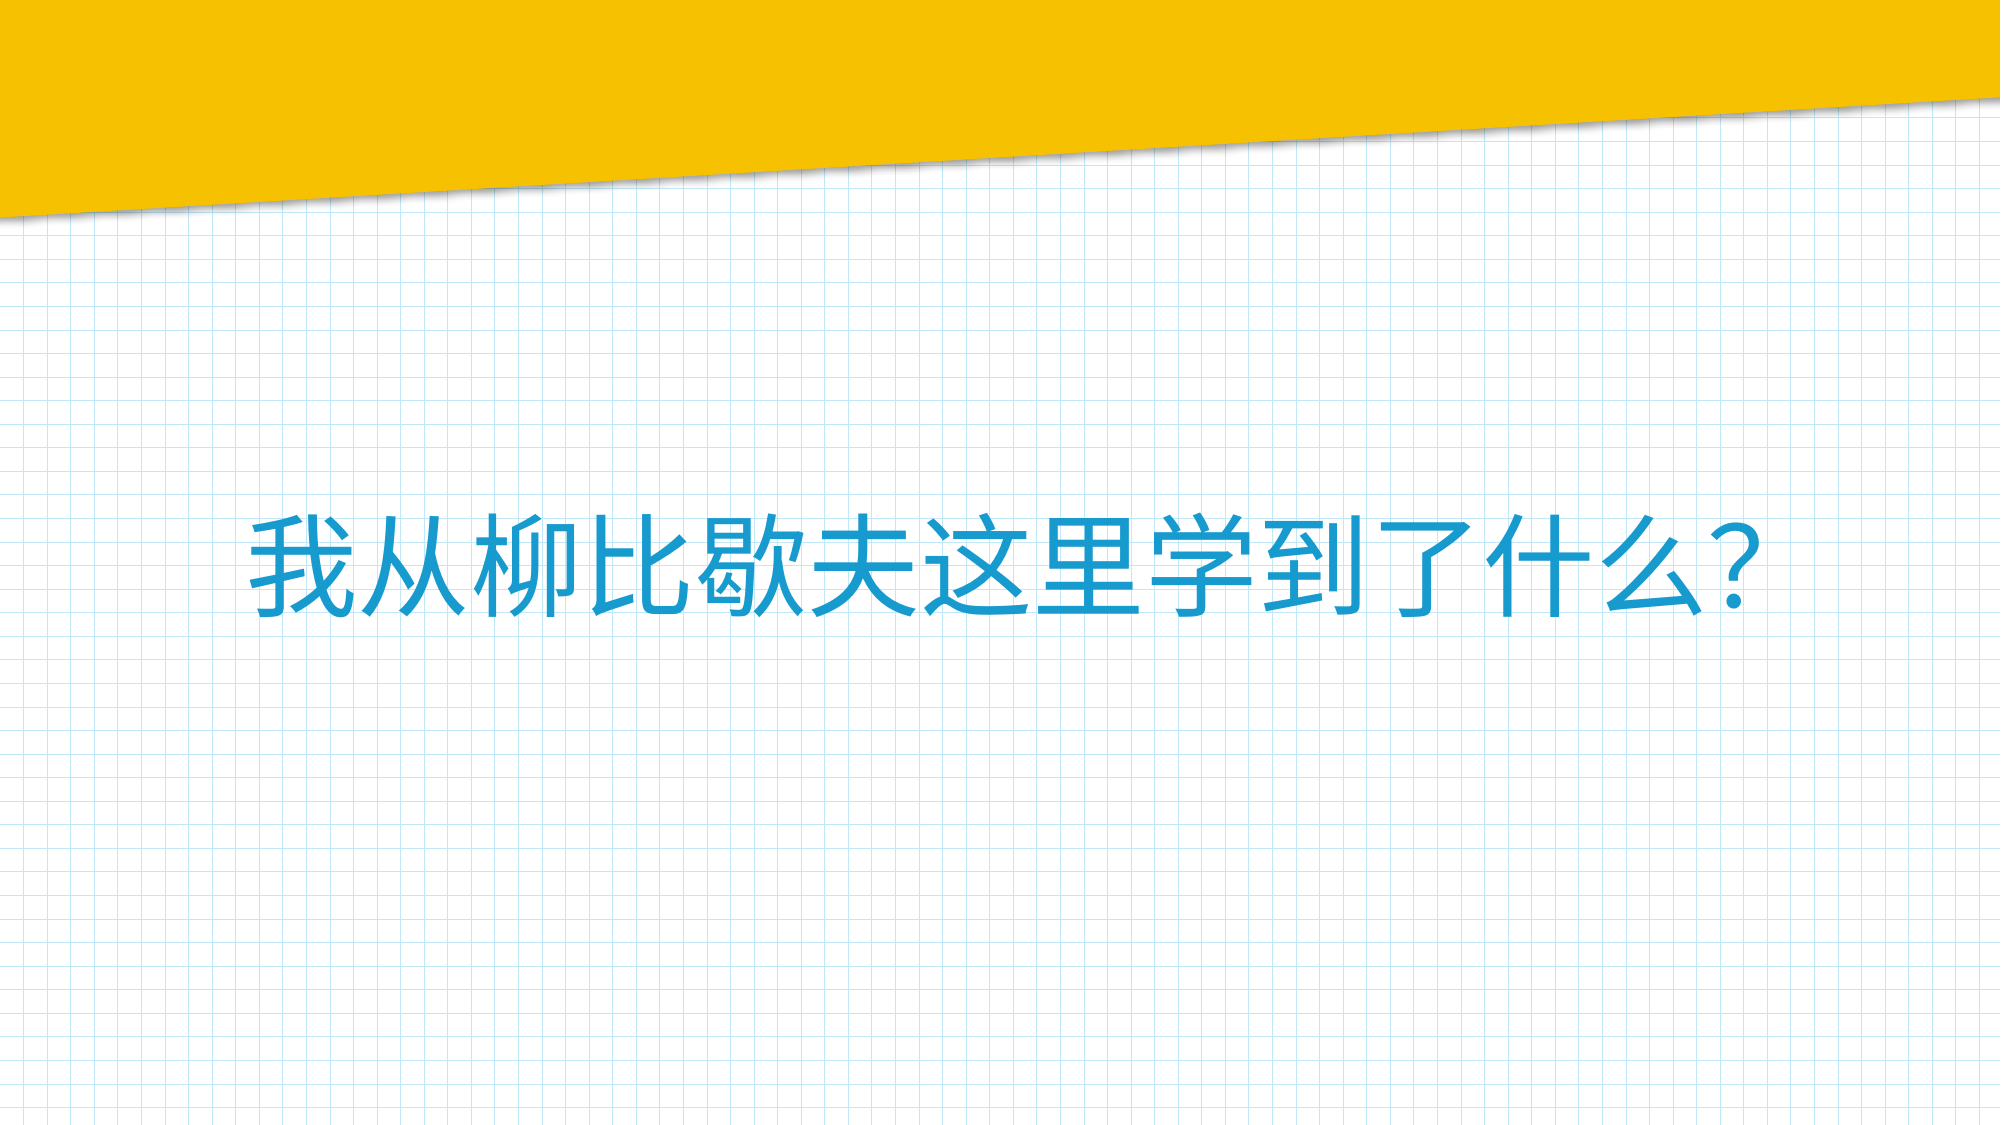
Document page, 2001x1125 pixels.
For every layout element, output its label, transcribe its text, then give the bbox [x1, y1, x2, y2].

text_box [0, 0, 2000, 219]
text_box 我从柳比歇夫这里学到了什么？ [230, 488, 1774, 639]
